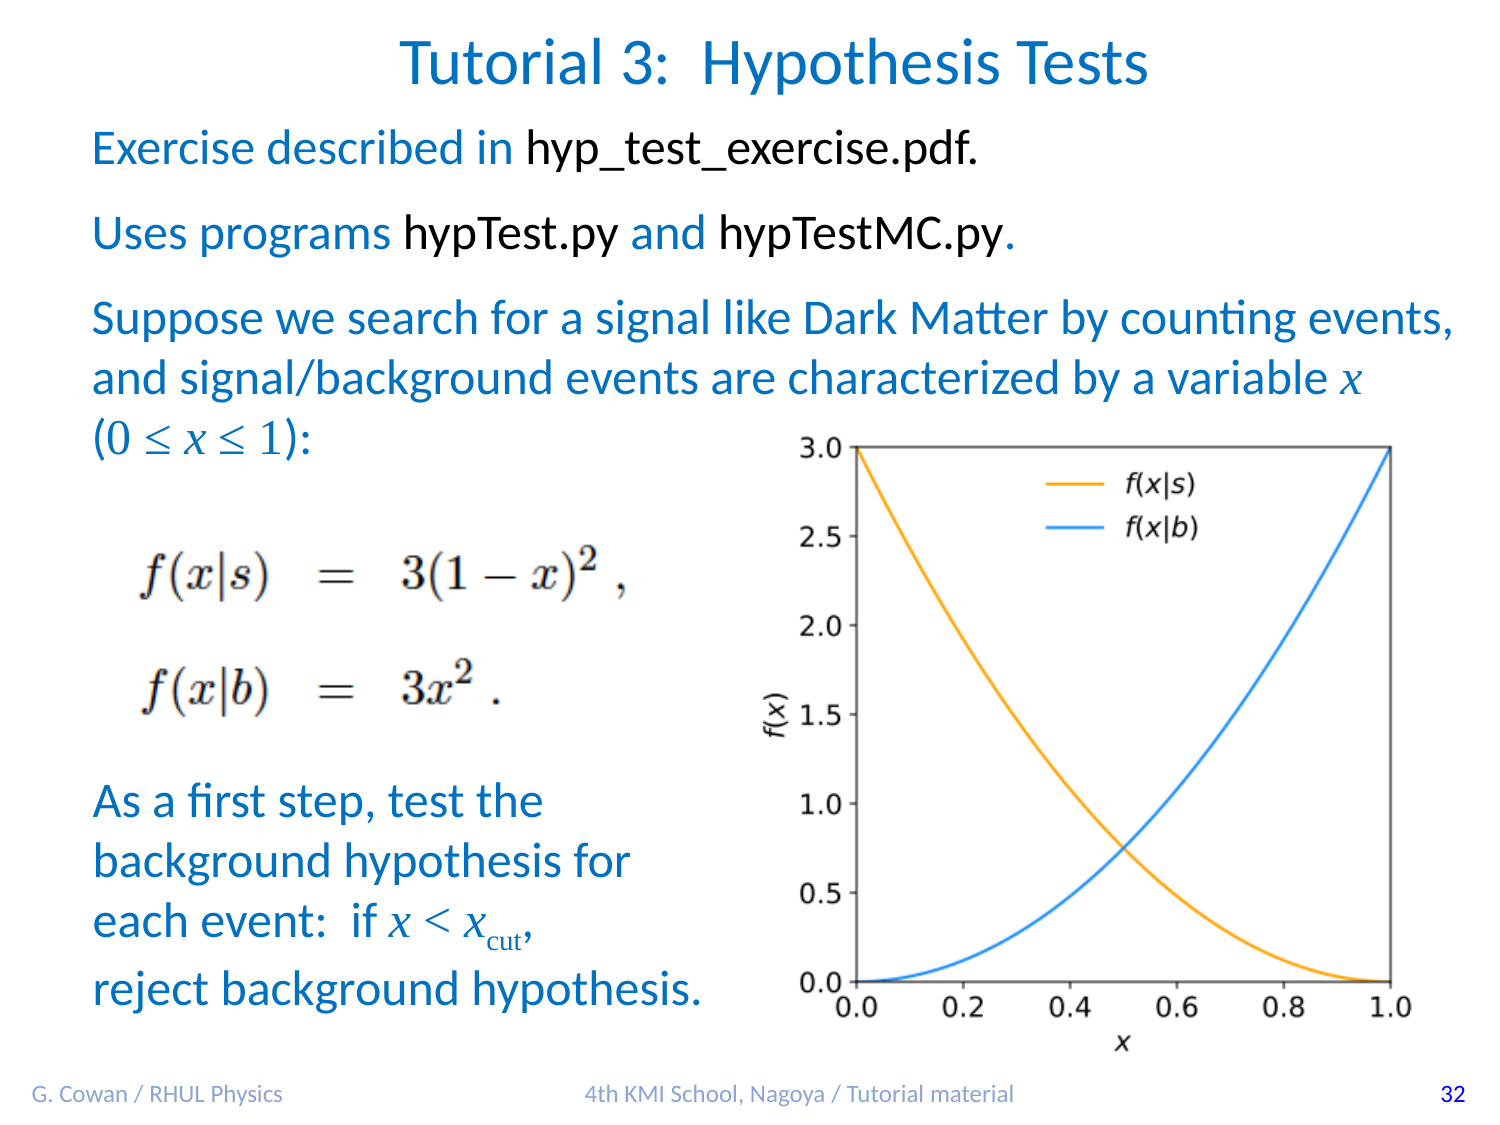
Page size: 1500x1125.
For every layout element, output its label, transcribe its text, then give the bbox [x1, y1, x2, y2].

text_box Tutorial 3: Hypothesis Tests [231, 10, 1318, 94]
slide_number 32 [1262, 1062, 1481, 1123]
text_box Exercise described in hyp_test_exercise.pdf. Uses programs hypTest.py and hypTestMC.py. Suppose we search for a signal like Dark Matter by counting events, and signal/background events are characterized by a variable x (0 ≤ x ≤ 1): [76, 107, 1500, 473]
picture [105, 533, 644, 732]
slide_number G. Cowan / RHUL Physics [16, 1062, 338, 1123]
text_box As a first step, test the background hypothesis for each event: if x < xcut, reject background hypothesis. [78, 760, 718, 1024]
footer 4th KMI School, Nagoya / Tutorial material [338, 1062, 1262, 1123]
picture [749, 376, 1459, 1086]
